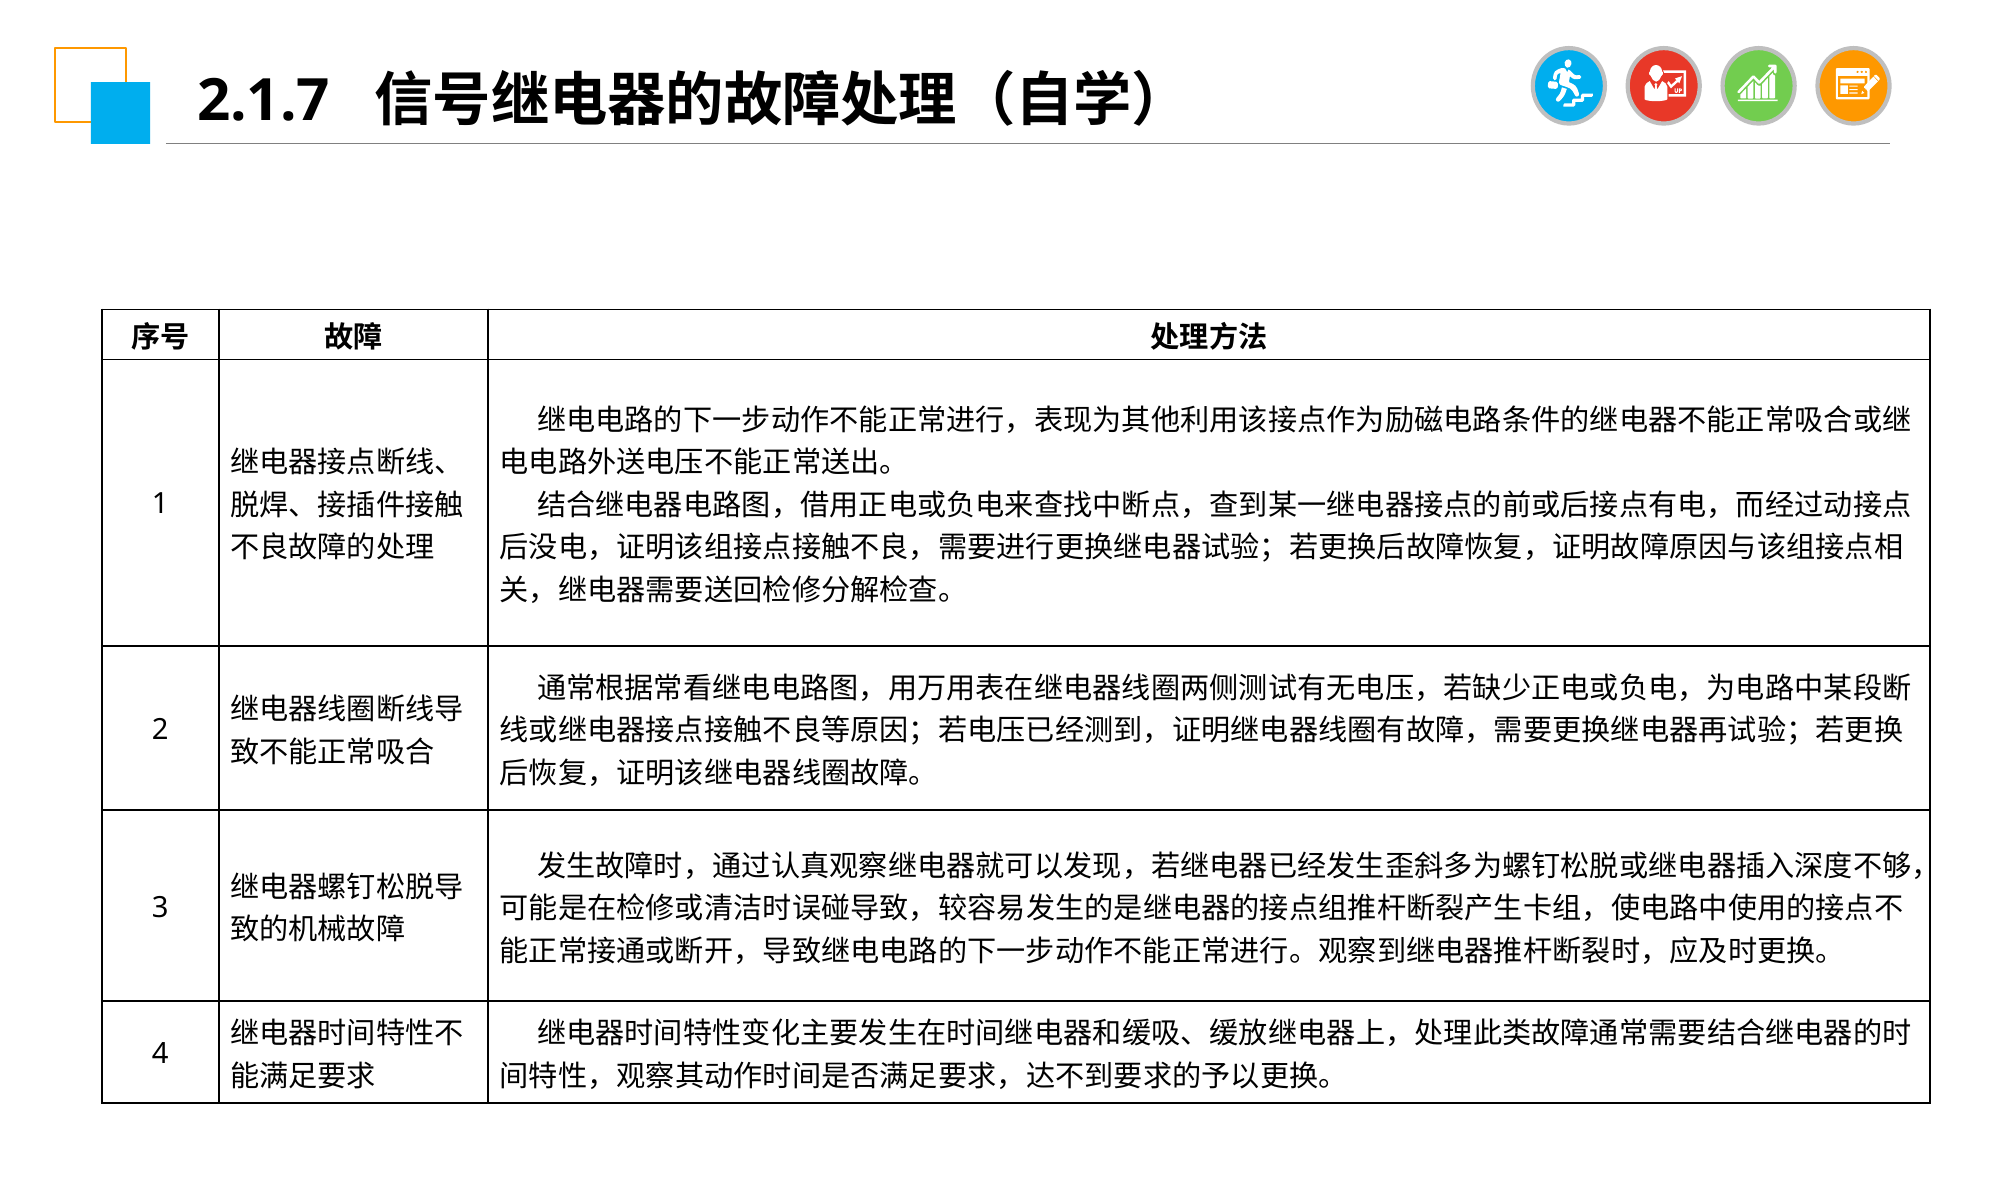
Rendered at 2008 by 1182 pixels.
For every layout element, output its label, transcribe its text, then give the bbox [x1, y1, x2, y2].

table_cell 继电器时间特性不能满足要求 [220, 1002, 487, 1102]
table_cell 4 [103, 1002, 218, 1102]
table_cell 继电器时间特性变化主要发生在时间继电器和缓吸、缓放继电器上，处理此类故障通常需要结合继电器的时间特性，观察其动作时间是否满足要求，达不到要求的予以更换。 [489, 1002, 1929, 1102]
table_cell 3 [103, 811, 218, 1000]
table_header 故障 [220, 310, 487, 359]
table_cell 继电器螺钉松脱导致的机械故障 [220, 811, 487, 1000]
table_header 序号 [103, 310, 218, 359]
table_cell 继电电路的下一步动作不能正常进行，表现为其他利用该接点作为励磁电路条件的继电器不能正常吸合或继电电路外送电压不能正常送出。 结合继电器电路图，借用正电或负电来查找中断点，查到某一继电器接点的前或后接点有电，而经过动接点后没电，证明该组接点接触不良，需要进行更换继电器试验；若更换后故障恢复，证明故障原因与该组接点相关，继电器需要送回检修分解检查。 [489, 360, 1929, 645]
table_header 处理方法 [489, 310, 1929, 359]
table_cell 2 [103, 647, 218, 809]
text_box 2.1.7 信号继电器的故障处理（自学） [176, 51, 1211, 142]
table_cell 继电器接点断线、脱焊、接插件接触不良故障的处理 [220, 360, 487, 645]
table_cell 1 [103, 360, 218, 645]
table_cell 继电器线圈断线导致不能正常吸合 [220, 647, 487, 809]
table_cell 发生故障时，通过认真观察继电器就可以发现，若继电器已经发生歪斜多为螺钉松脱或继电器插入深度不够，可能是在检修或清洁时误碰导致，较容易发生的是继电器的接点组推杆断裂产生卡组，使电路中使用的接点不能正常接通或断开，导致继电电路的下一步动作不能正常进行。观察到继电器推杆断裂时，应及时更换。 [489, 811, 1929, 1000]
table_cell 通常根据常看继电电路图，用万用表在继电器线圈两侧测试有无电压，若缺少正电或负电，为电路中某段断线或继电器接点接触不良等原因；若电压已经测到，证明继电器线圈有故障，需要更换继电器再试验；若更换后恢复，证明该继电器线圈故障。 [489, 647, 1929, 809]
